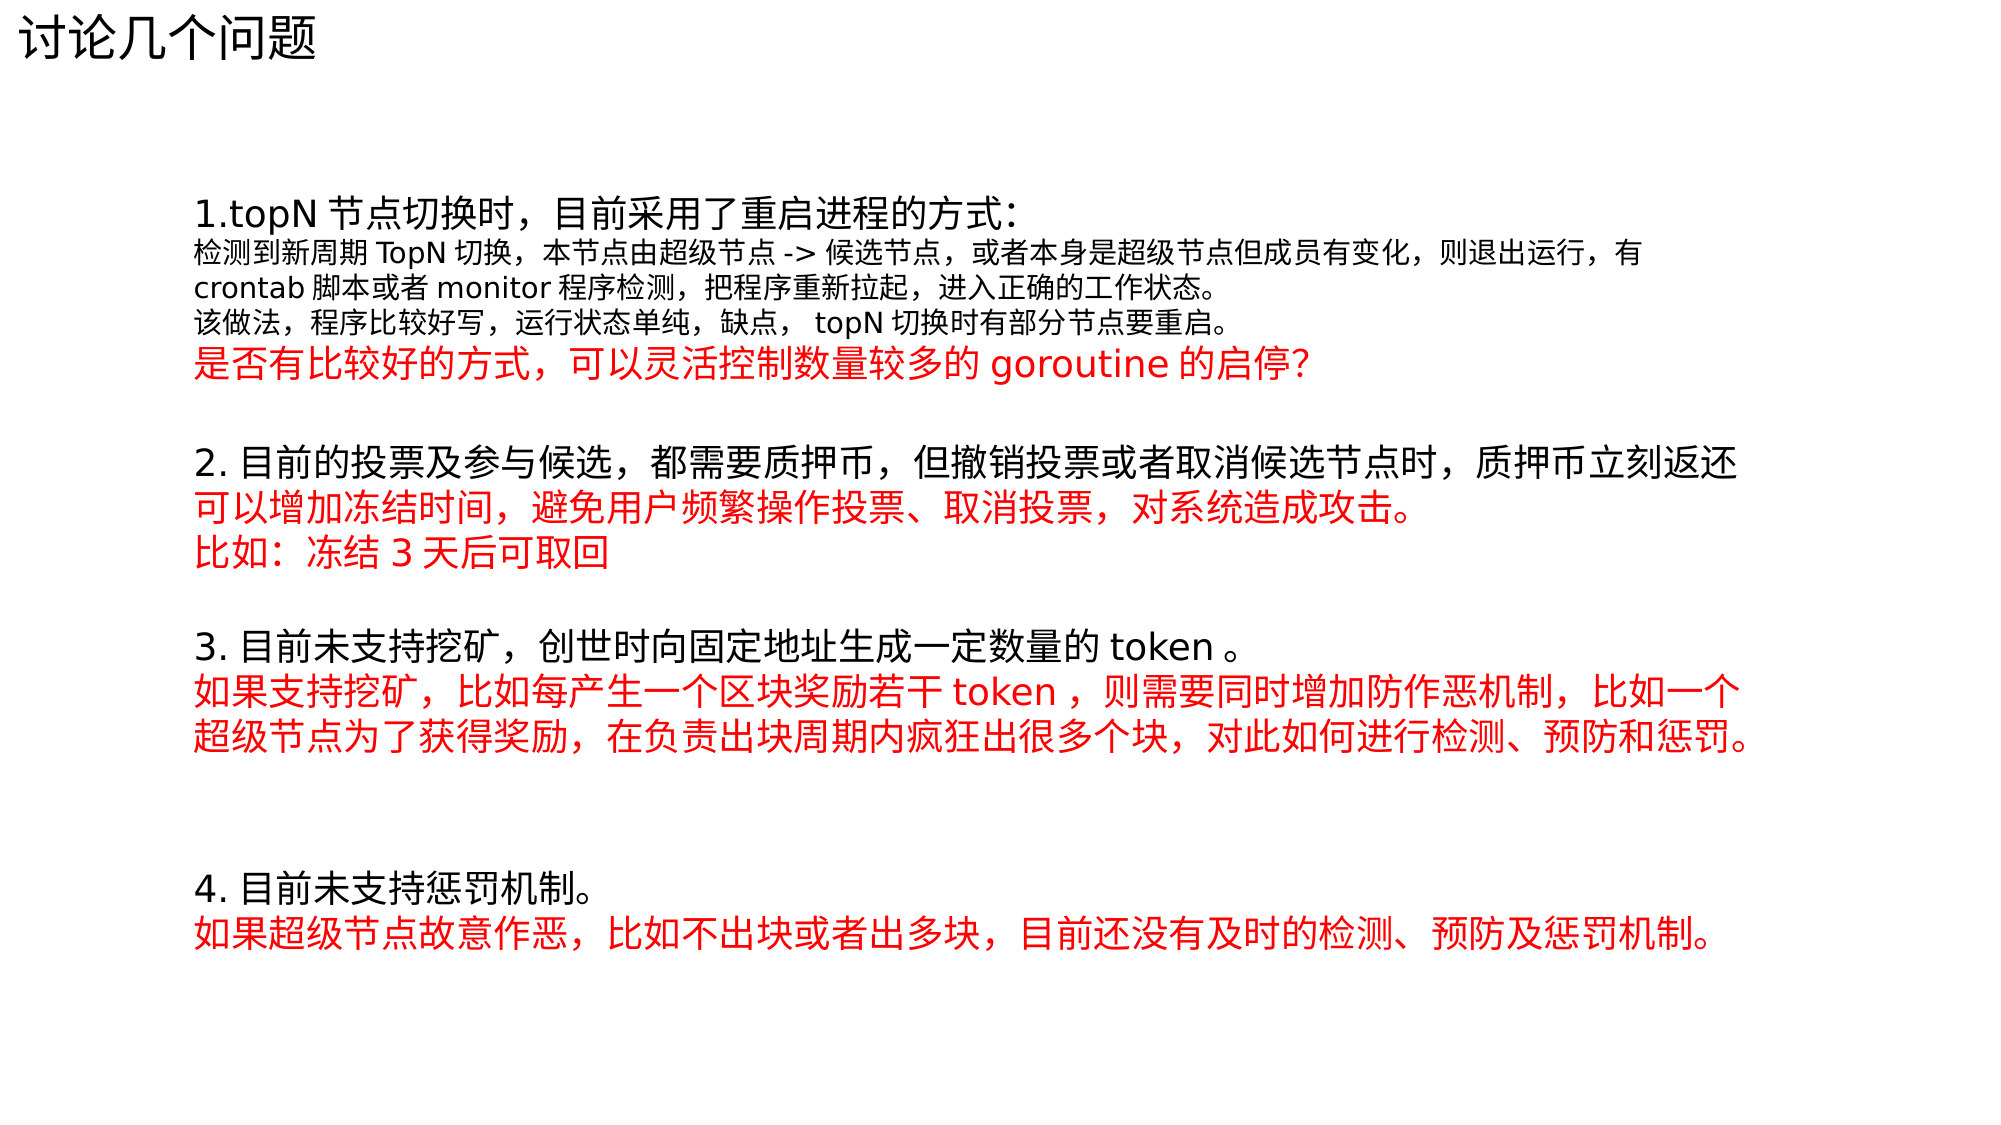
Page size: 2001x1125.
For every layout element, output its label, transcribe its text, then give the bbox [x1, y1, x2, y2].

text_box 4.目前未支持惩罚机制。 如果超级节点故意作恶，比如不出块或者出多块，目前还没有及时的检测、预防及惩罚机制。 [178, 857, 1776, 963]
text_box 3.目前未支持挖矿，创世时向固定地址生成一定数量的token。 如果支持挖矿，比如每产生一个区块奖励若干token，则需要同时增加防作恶机制，比如一个超级节点为了获得奖励，在负责出块周期内疯狂出很多个块，对此如何进行检测、预防和惩罚。 [178, 615, 1776, 766]
text_box 2.目前的投票及参与候选，都需要质押币，但撤销投票或者取消候选节点时，质押币立刻返还 可以增加冻结时间，避免用户频繁操作投票、取消投票，对系统造成攻击。 比如：冻结3天后可取回 [178, 432, 1776, 582]
text_box 1.topN节点切换时，目前采用了重启进程的方式： 检测到新周期TopN切换，本节点由超级节点->候选节点，或者本身是超级节点但成员有变化，则退出运行，有crontab脚本或者monitor程序检测，把程序重新拉起，进入正确的工作状态。 该做法，程序比较好写，运行状态单纯，缺点，topN切换时有部分节点要重启。 是否有比较好的方式，可以灵活控制数量较多的goroutine的启停？ [178, 182, 1776, 393]
text_box 讨论几个问题 [2, 0, 588, 74]
